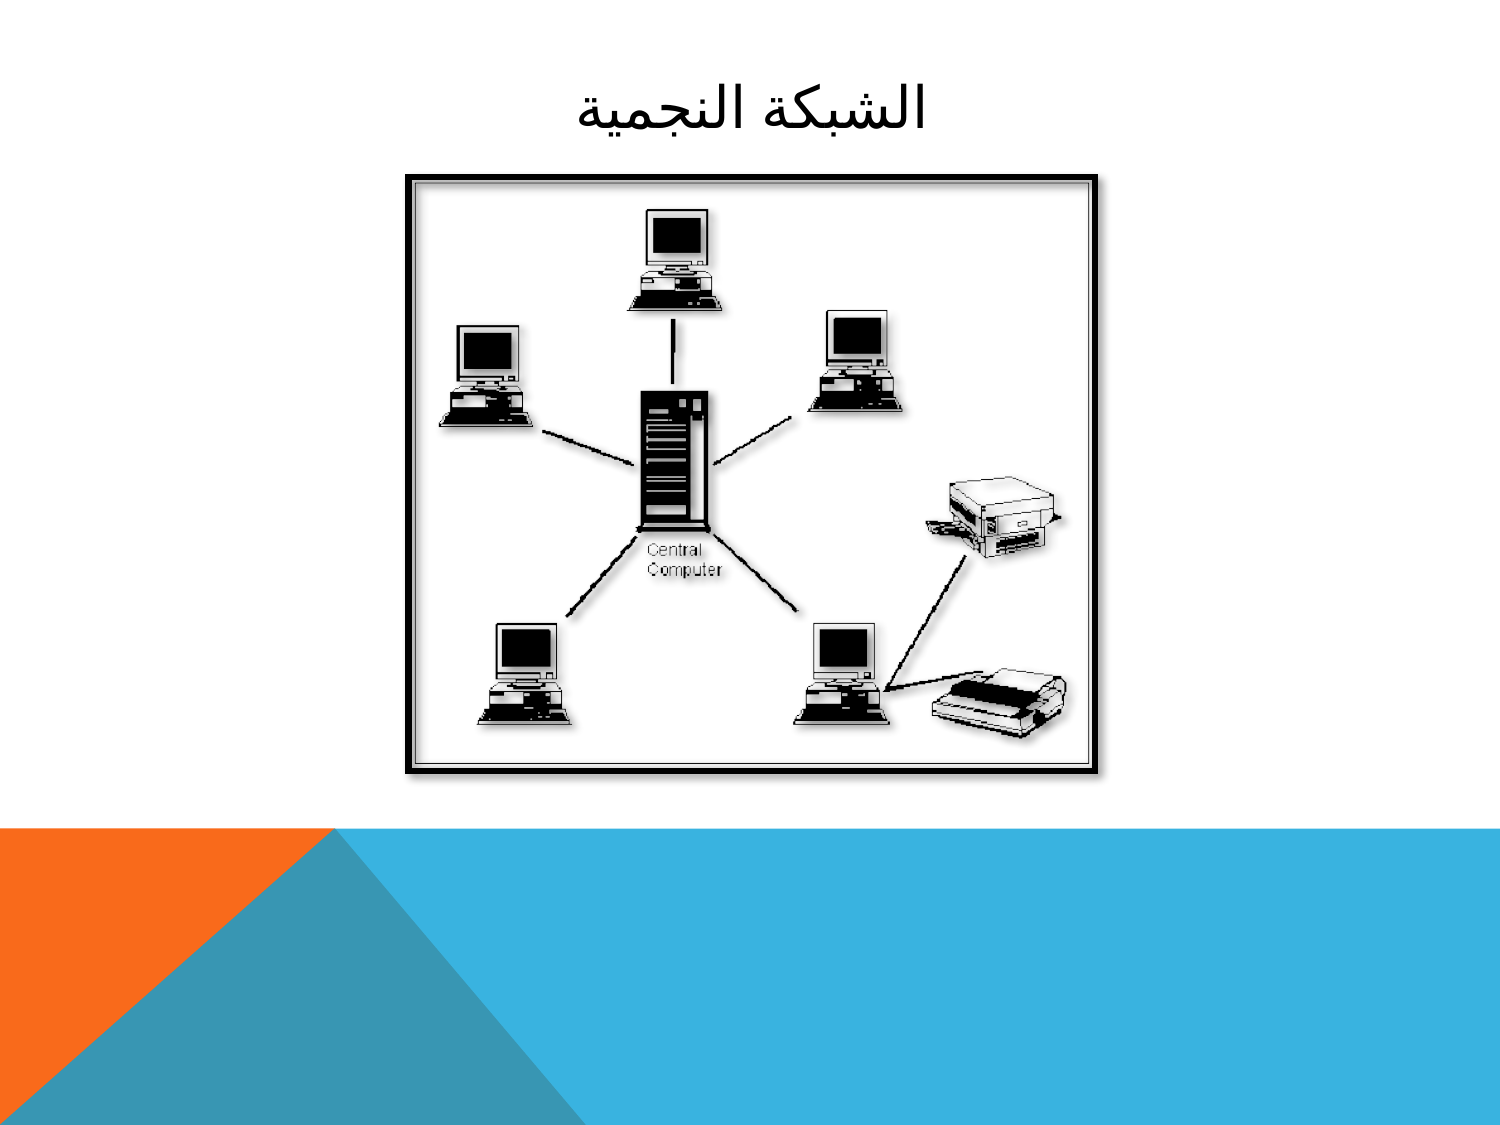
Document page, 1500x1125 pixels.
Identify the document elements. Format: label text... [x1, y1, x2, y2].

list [411, 180, 1093, 768]
title الشبكة النجمية [135, 60, 1369, 150]
